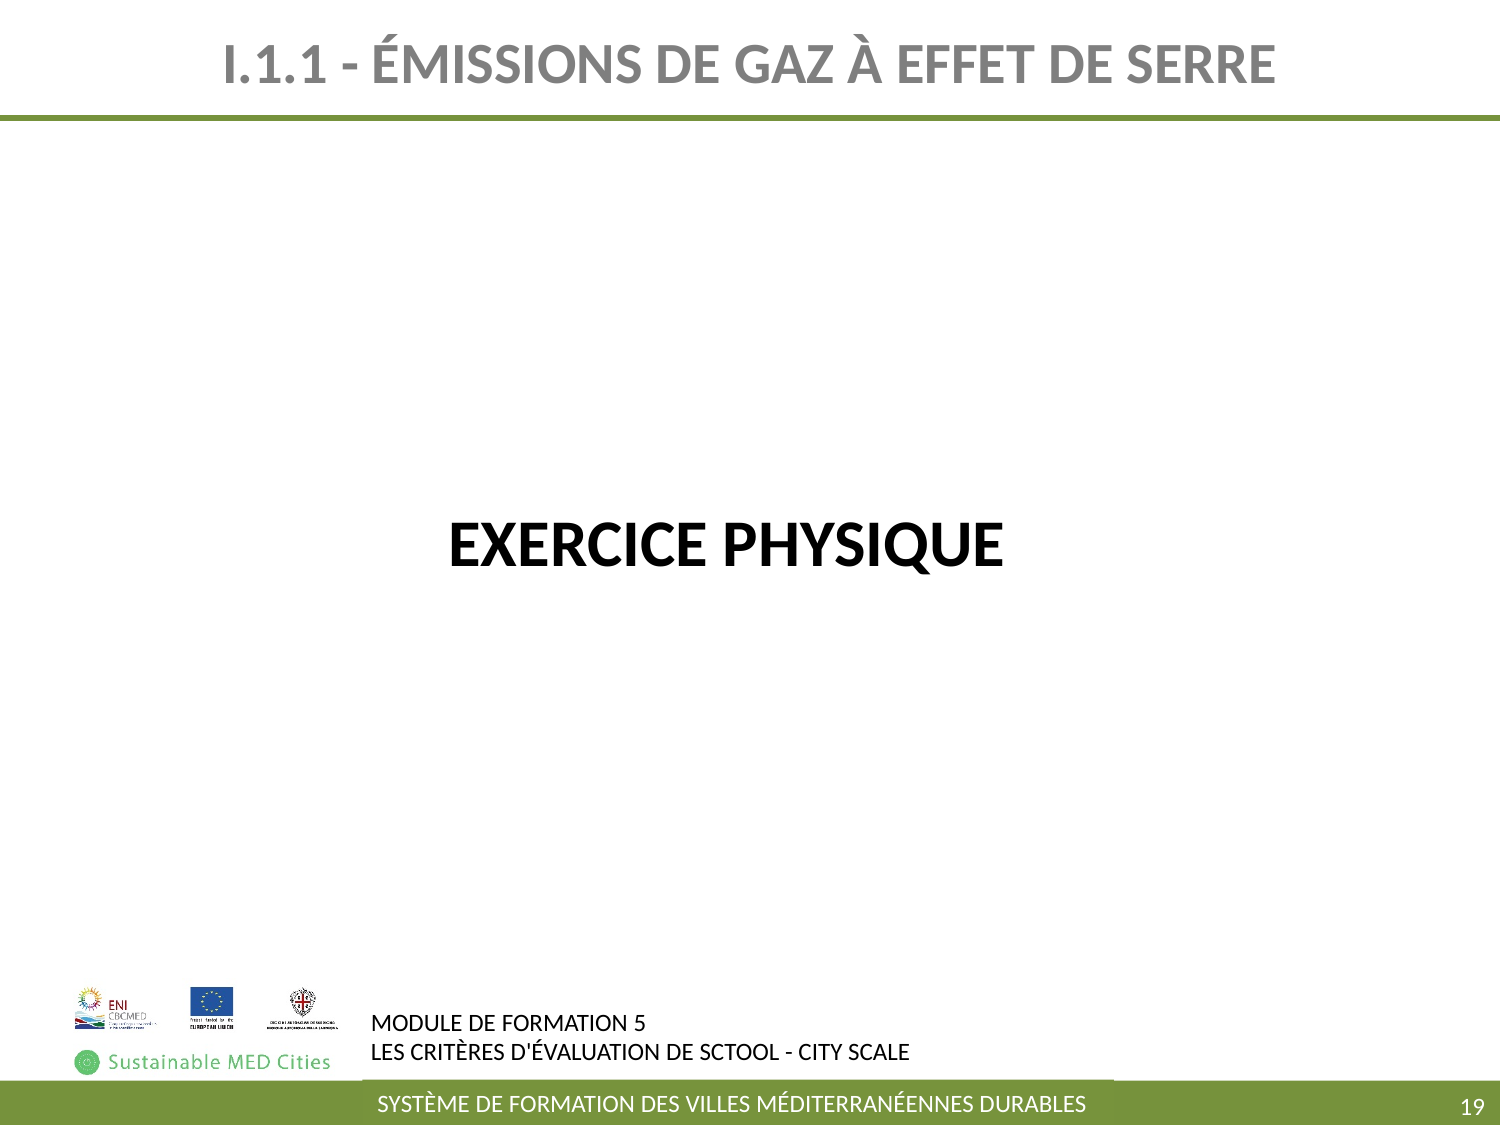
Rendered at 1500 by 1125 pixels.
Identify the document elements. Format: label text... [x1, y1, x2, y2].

text_box SYSTÈME DE FORMATION DES VILLES MÉDITERRANÉENNES DURABLES [362, 1079, 1114, 1125]
list EXERCICE PHYSIQUE [43, 262, 1425, 944]
picture [62, 978, 356, 1080]
title I.1.1 - ÉMISSIONS DE GAZ À EFFET DE SERRE [0, 0, 1500, 121]
slide_number ‹#› [1149, 1086, 1500, 1125]
